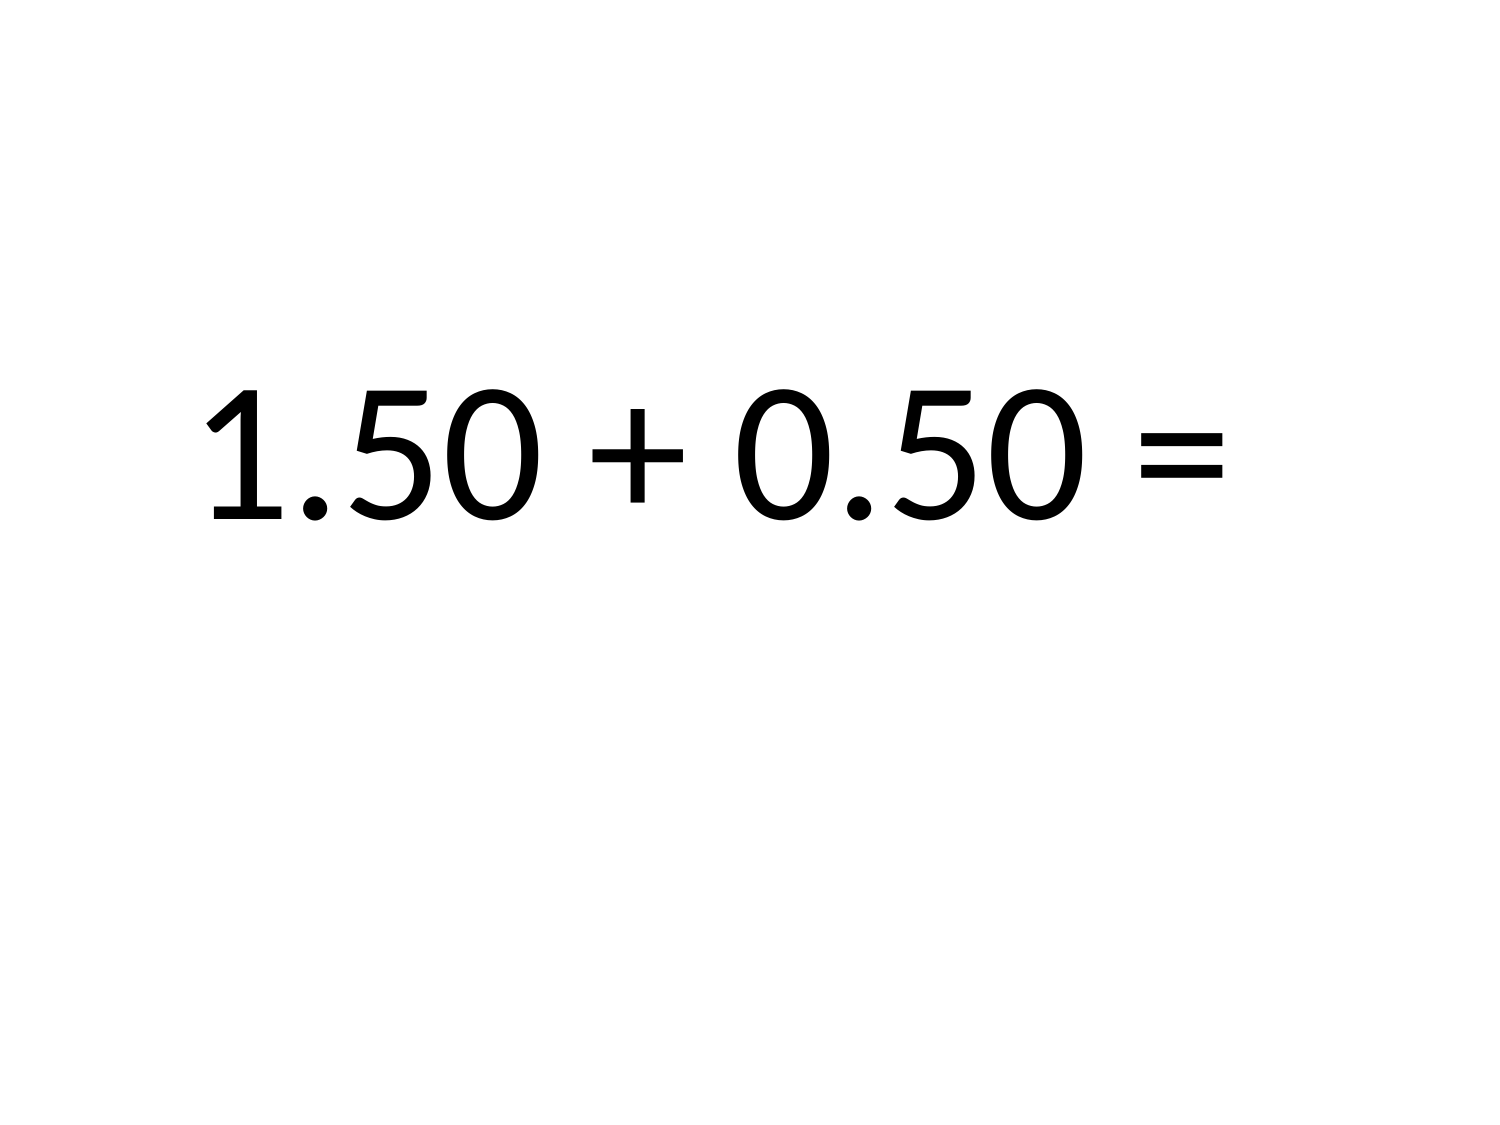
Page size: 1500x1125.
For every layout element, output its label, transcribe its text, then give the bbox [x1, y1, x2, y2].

text_box 1.50 + 0.50 = [174, 312, 1438, 568]
